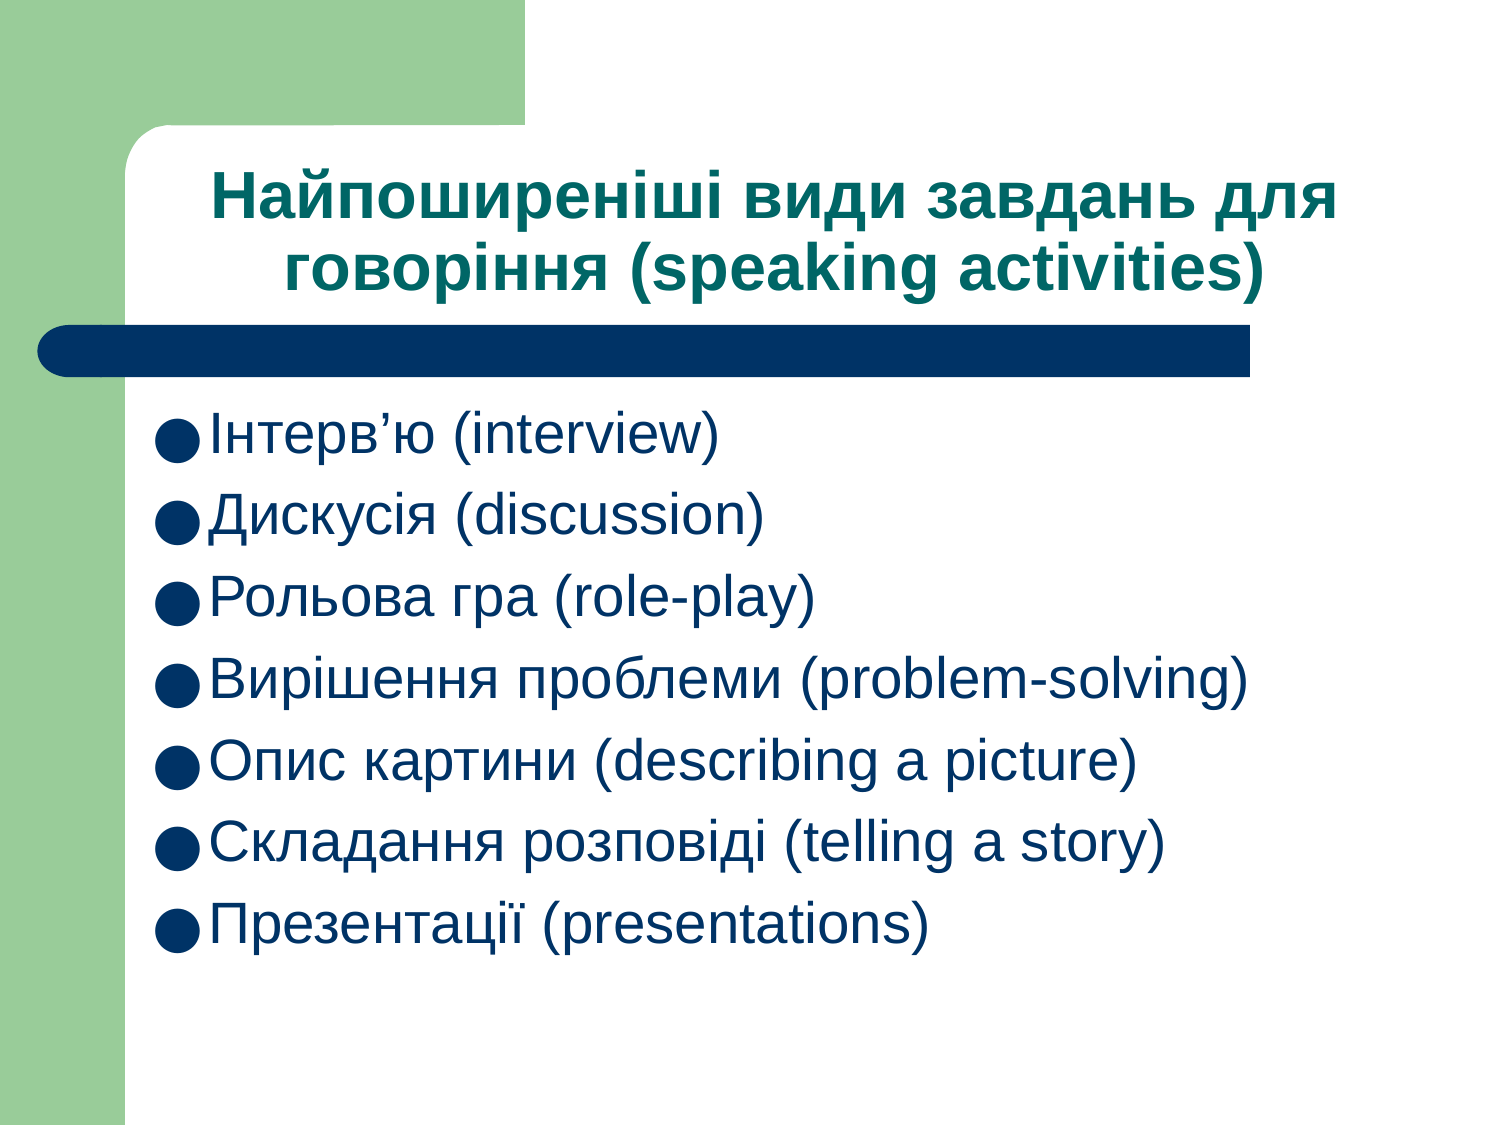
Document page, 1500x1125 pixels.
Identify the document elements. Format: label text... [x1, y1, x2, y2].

title Найпоширеніші види завдань для говоріння (speaking activities) [125, 125, 1425, 313]
list Інтерв’ю (interview) Дискусія (discussion) Рольова гра (role-play) Вирішення проблеми (problem-solving) Опис картини (describing a picture) Складання розповіді (telling a story) Презентації (presentations) [137, 387, 1400, 999]
